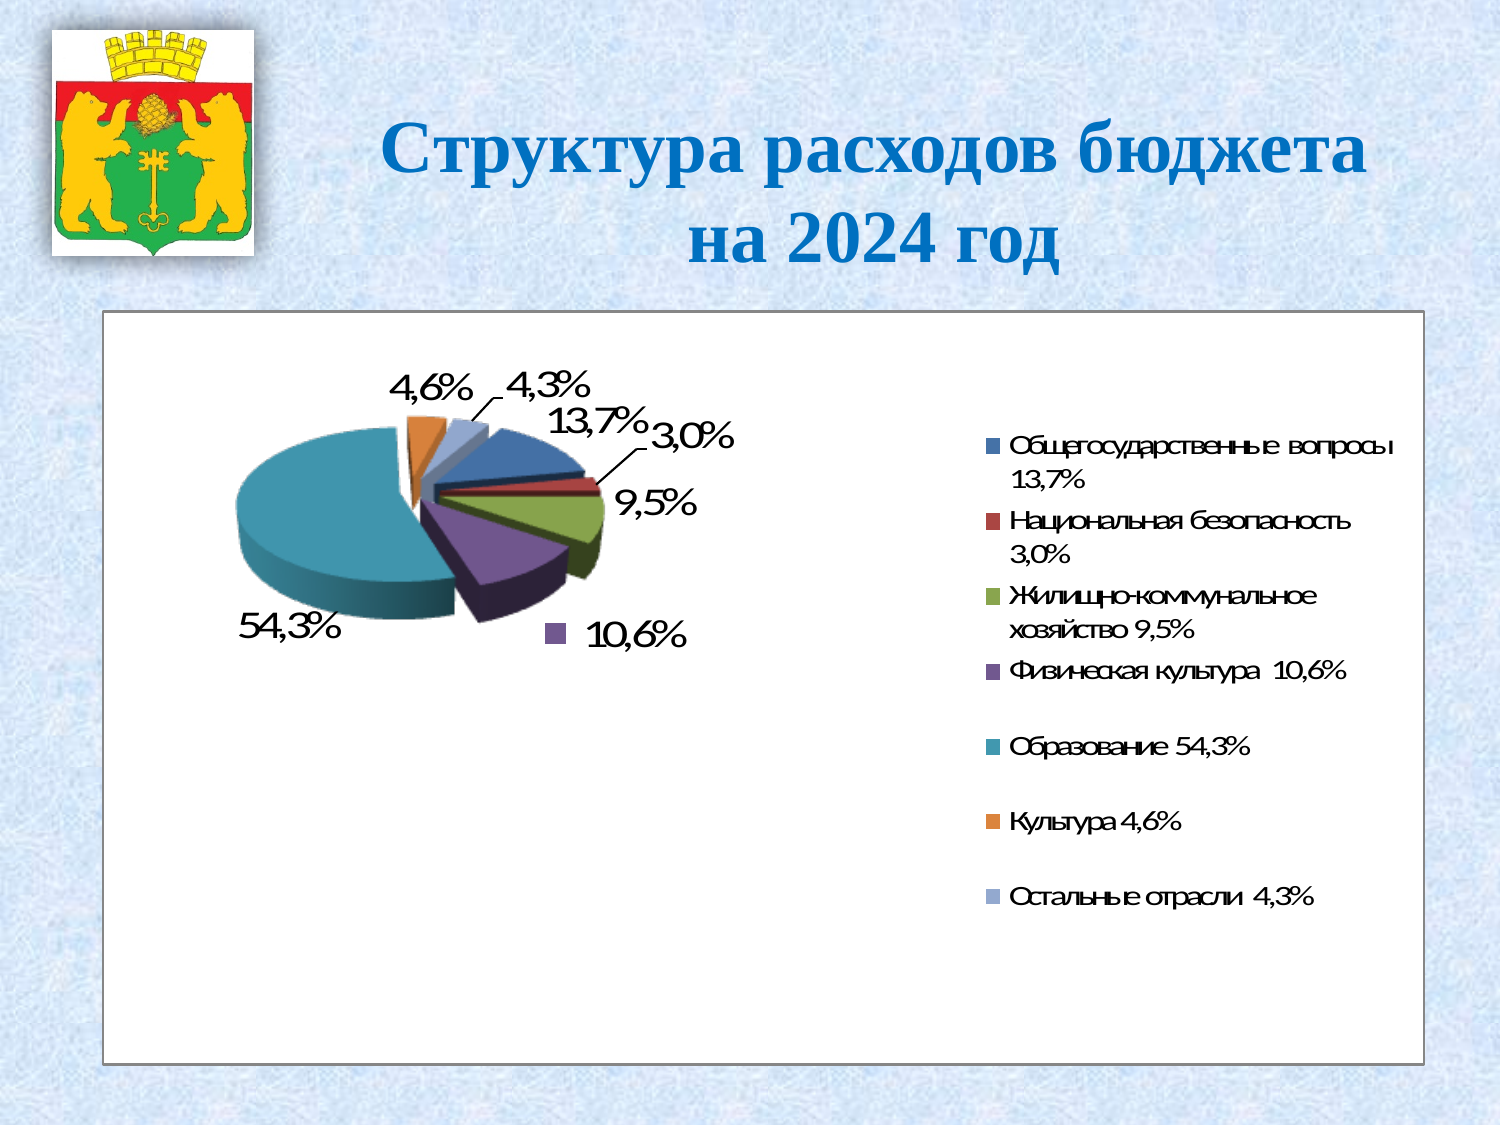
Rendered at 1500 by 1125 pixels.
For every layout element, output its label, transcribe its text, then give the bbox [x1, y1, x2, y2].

title Структура расходов бюджета на 2024 год [316, 93, 1433, 282]
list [93, 302, 1431, 1071]
picture [0, 0, 1500, 1125]
